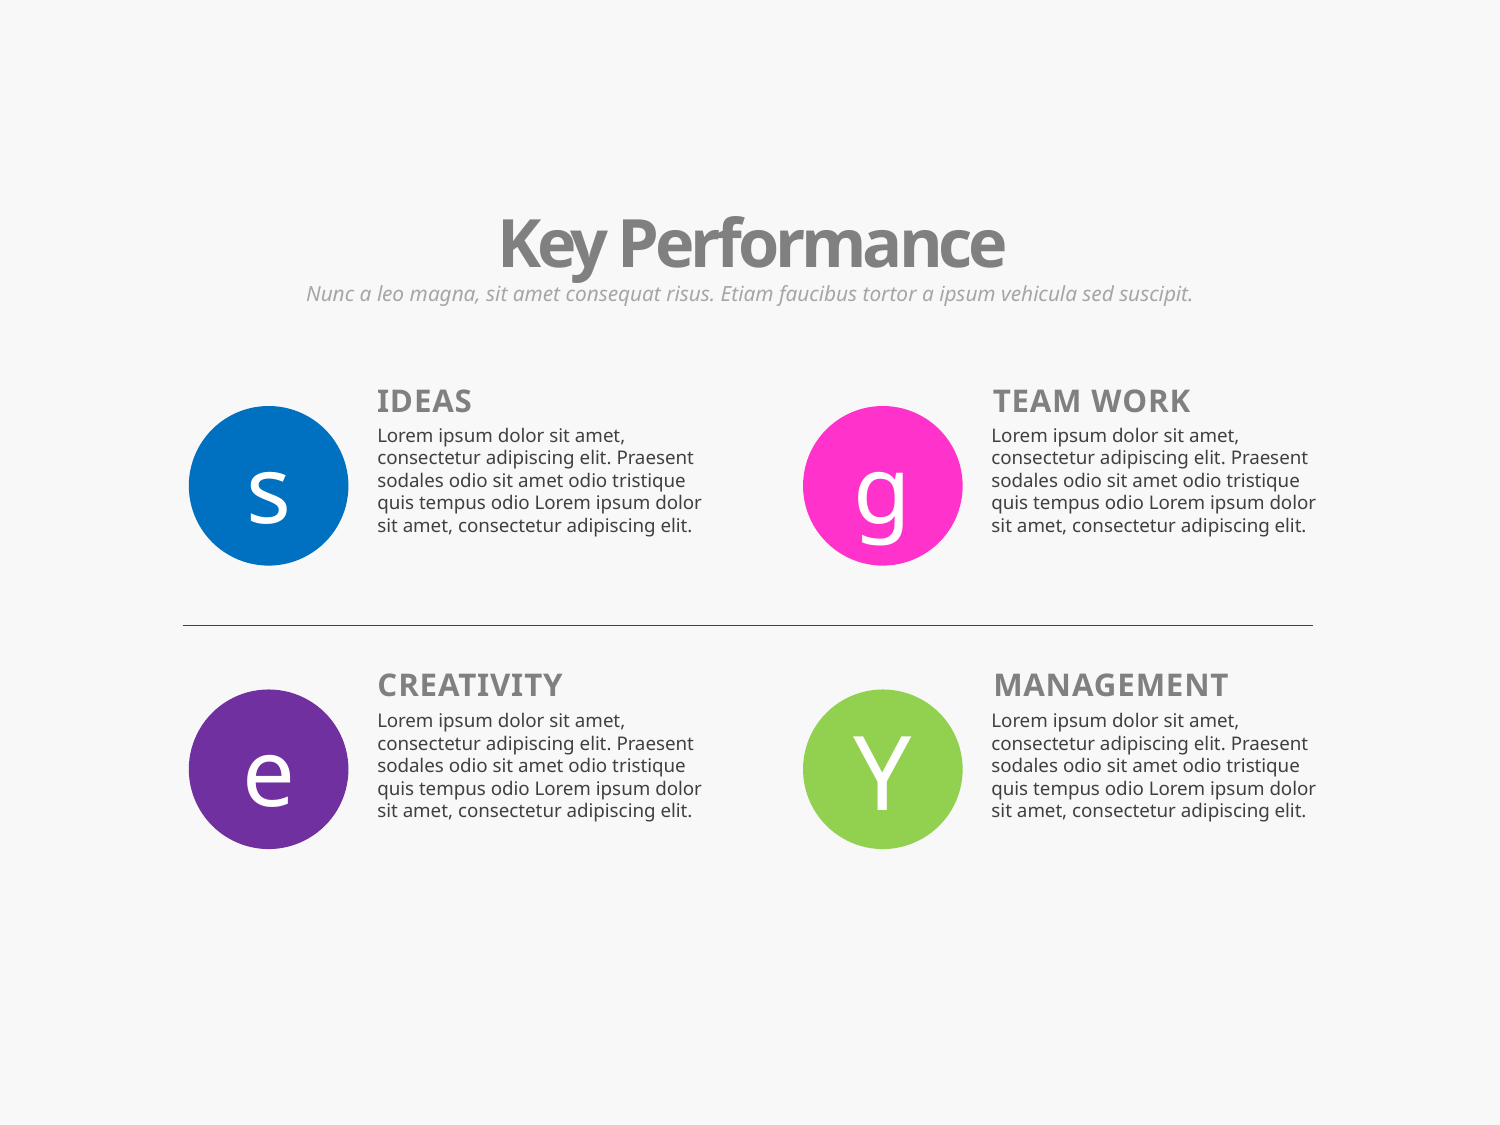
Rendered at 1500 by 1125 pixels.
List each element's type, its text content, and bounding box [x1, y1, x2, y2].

text_box Lorem ipsum dolor sit amet, consectetur adipiscing elit. Praesent sodales odio sit amet odio tristique quis tempus odio Lorem ipsum dolor sit amet, consectetur adipiscing elit. [365, 417, 721, 542]
text_box g [801, 404, 964, 567]
text_box CREATIVITY [366, 659, 575, 708]
text_box IDEAS [365, 375, 484, 425]
text_box e [187, 688, 350, 851]
text_box Nunc a leo magna, sit amet consequat risus. Etiam faucibus tortor a ipsum vehicula sed suscipit. [92, 276, 1413, 309]
text_box s [187, 404, 350, 567]
text_box Lorem ipsum dolor sit amet, consectetur adipiscing elit. Praesent sodales odio sit amet odio tristique quis tempus odio Lorem ipsum dolor sit amet, consectetur adipiscing elit. [980, 703, 1335, 828]
text_box Lorem ipsum dolor sit amet, consectetur adipiscing elit. Praesent sodales odio sit amet odio tristique quis tempus odio Lorem ipsum dolor sit amet, consectetur adipiscing elit. [980, 417, 1335, 542]
text_box TEAM WORK [981, 375, 1203, 425]
text_box MANAGEMENT [982, 659, 1241, 708]
text_box Lorem ipsum dolor sit amet, consectetur adipiscing elit. Praesent sodales odio sit amet odio tristique quis tempus odio Lorem ipsum dolor sit amet, consectetur adipiscing elit. [365, 703, 721, 828]
text_box Key Performance [489, 196, 1016, 276]
text_box Y [801, 688, 964, 851]
